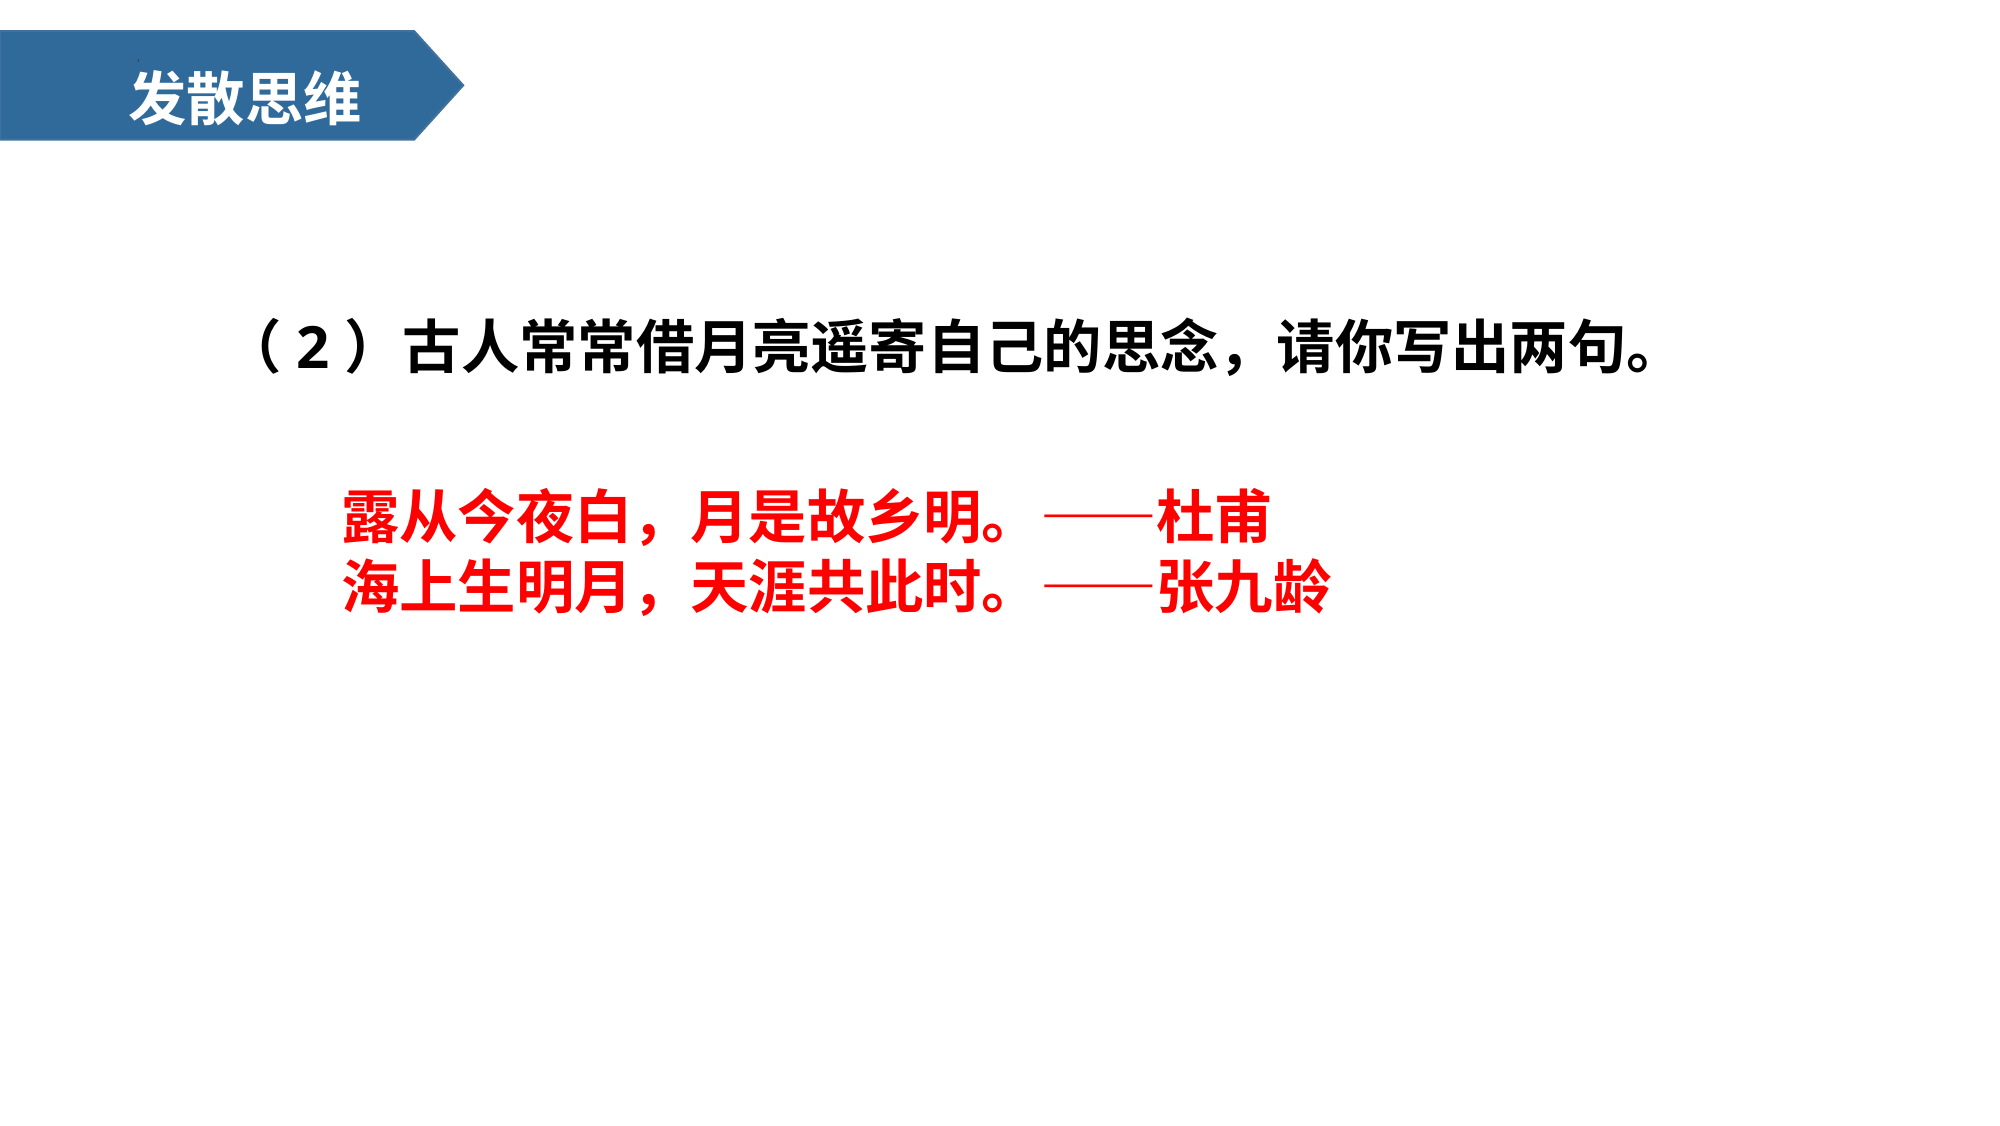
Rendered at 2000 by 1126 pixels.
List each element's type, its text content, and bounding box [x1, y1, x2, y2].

text_box 露从今夜白，月是故乡明。——杜甫 海上生明月，天涯共此时。——张九龄 [326, 472, 1500, 628]
text_box （2）古人常常借月亮遥寄自己的思念，请你写出两句。 [208, 303, 1839, 388]
text_box 发散思维 [113, 54, 433, 140]
